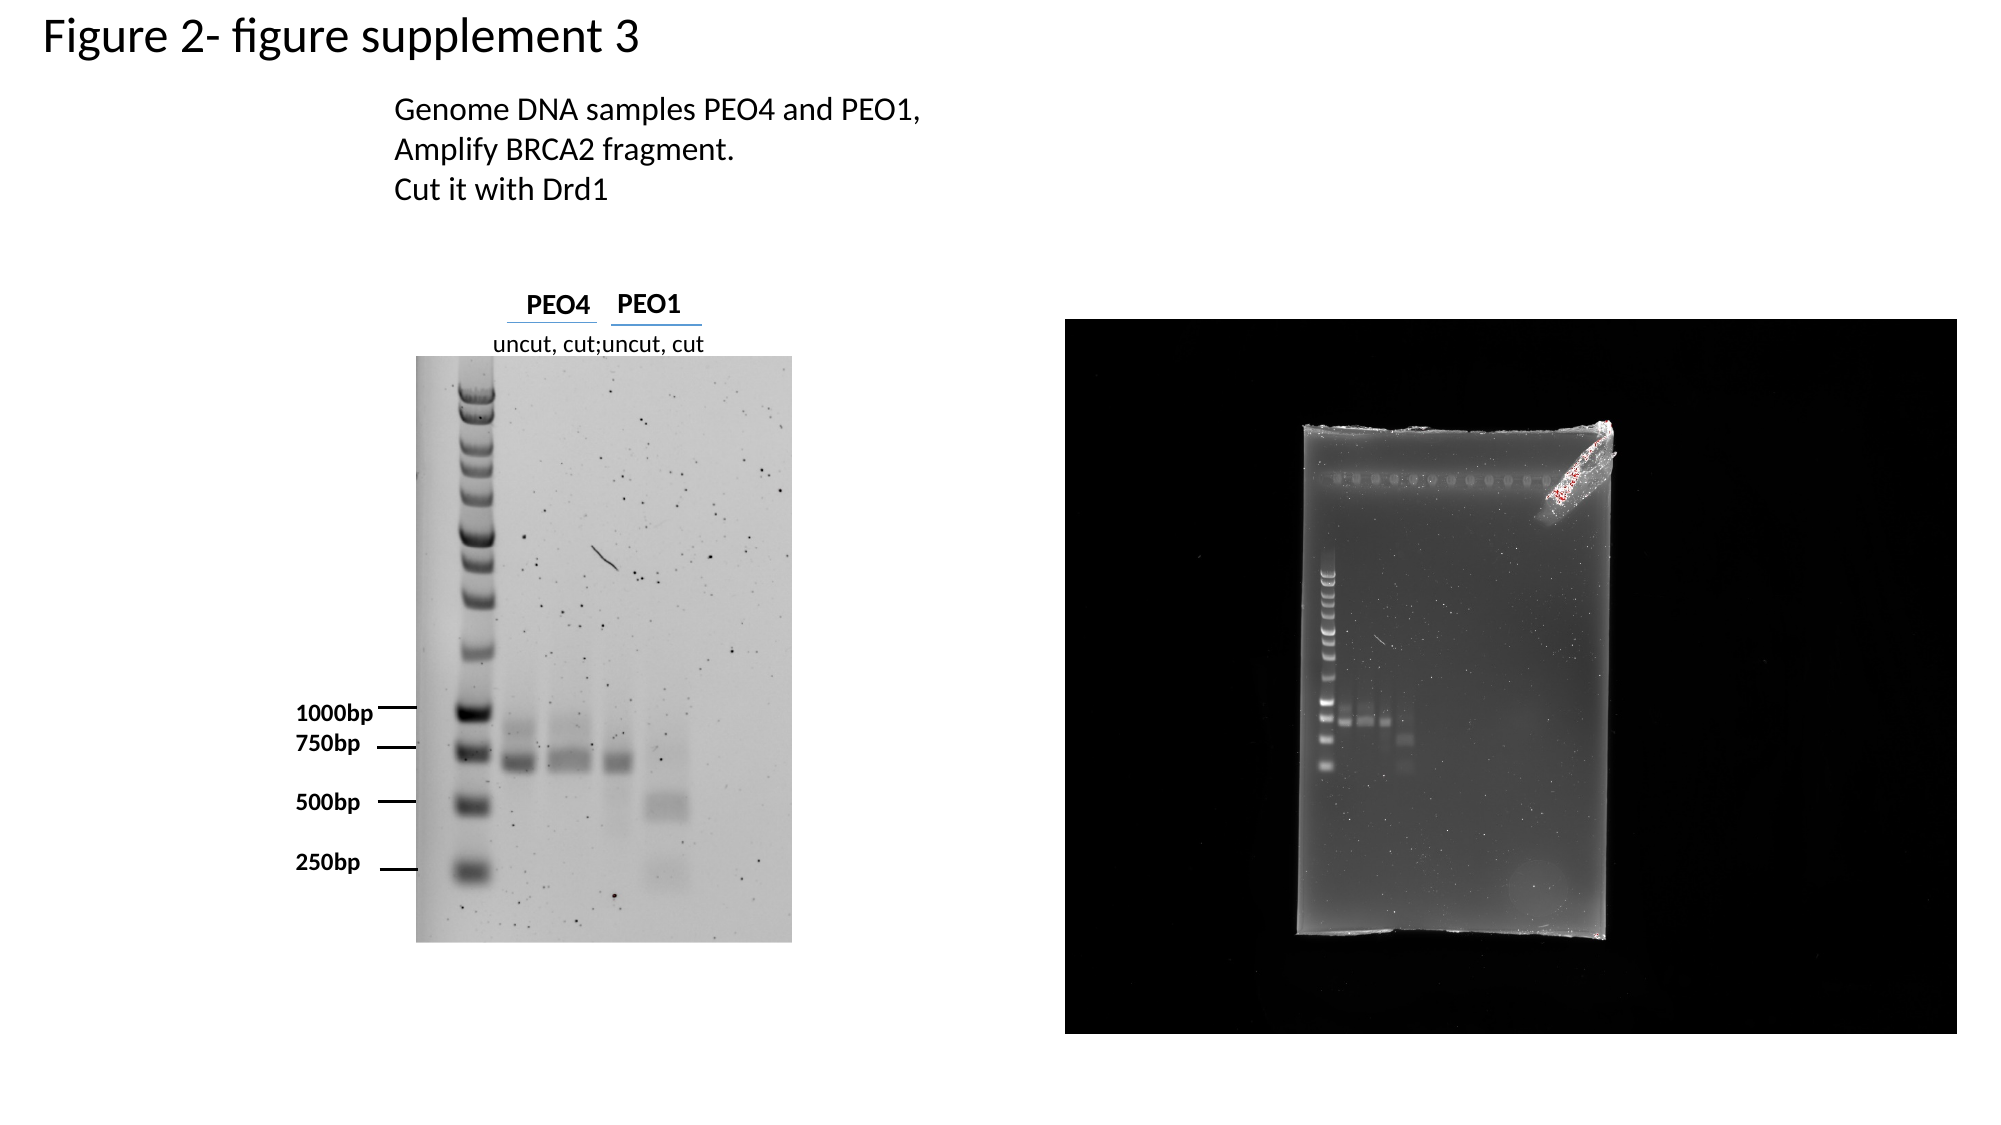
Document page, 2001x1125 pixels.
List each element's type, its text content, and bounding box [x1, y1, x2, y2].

text_box PEO1 [602, 277, 697, 320]
text_box uncut, cut;uncut, cut [478, 320, 720, 357]
text_box Figure 2- figure supplement 3 [28, 0, 655, 70]
text_box PEO4 [511, 278, 602, 320]
text_box 1000bp 750bp 500bp 250bp [280, 688, 389, 884]
picture [1065, 319, 1957, 1034]
text_box Genome DNA samples PEO4 and PEO1, Amplify BRCA2 fragment. Cut it with Drd1 [379, 79, 989, 215]
picture [416, 356, 792, 943]
